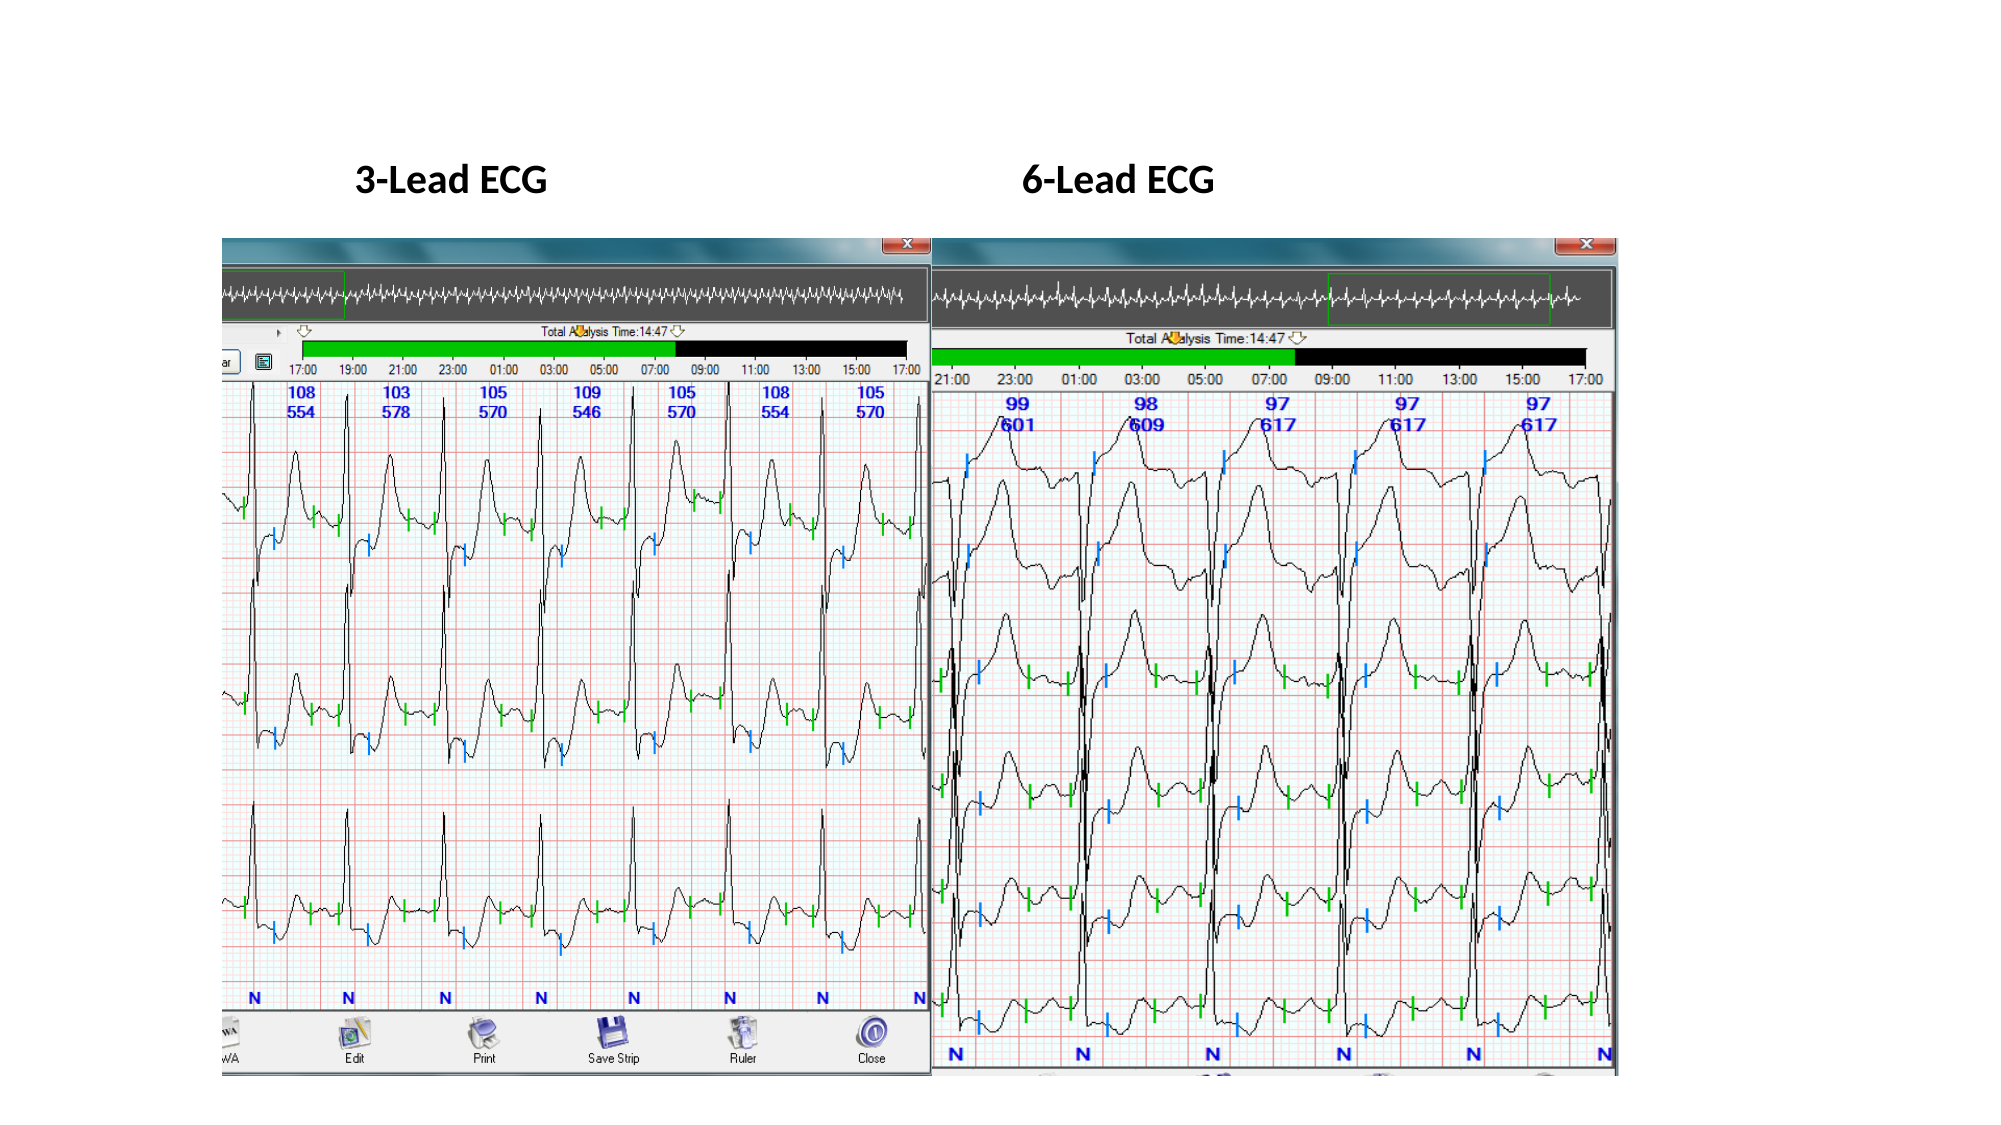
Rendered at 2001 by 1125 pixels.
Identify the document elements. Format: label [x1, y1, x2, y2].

text_box [178, 115, 1619, 1076]
